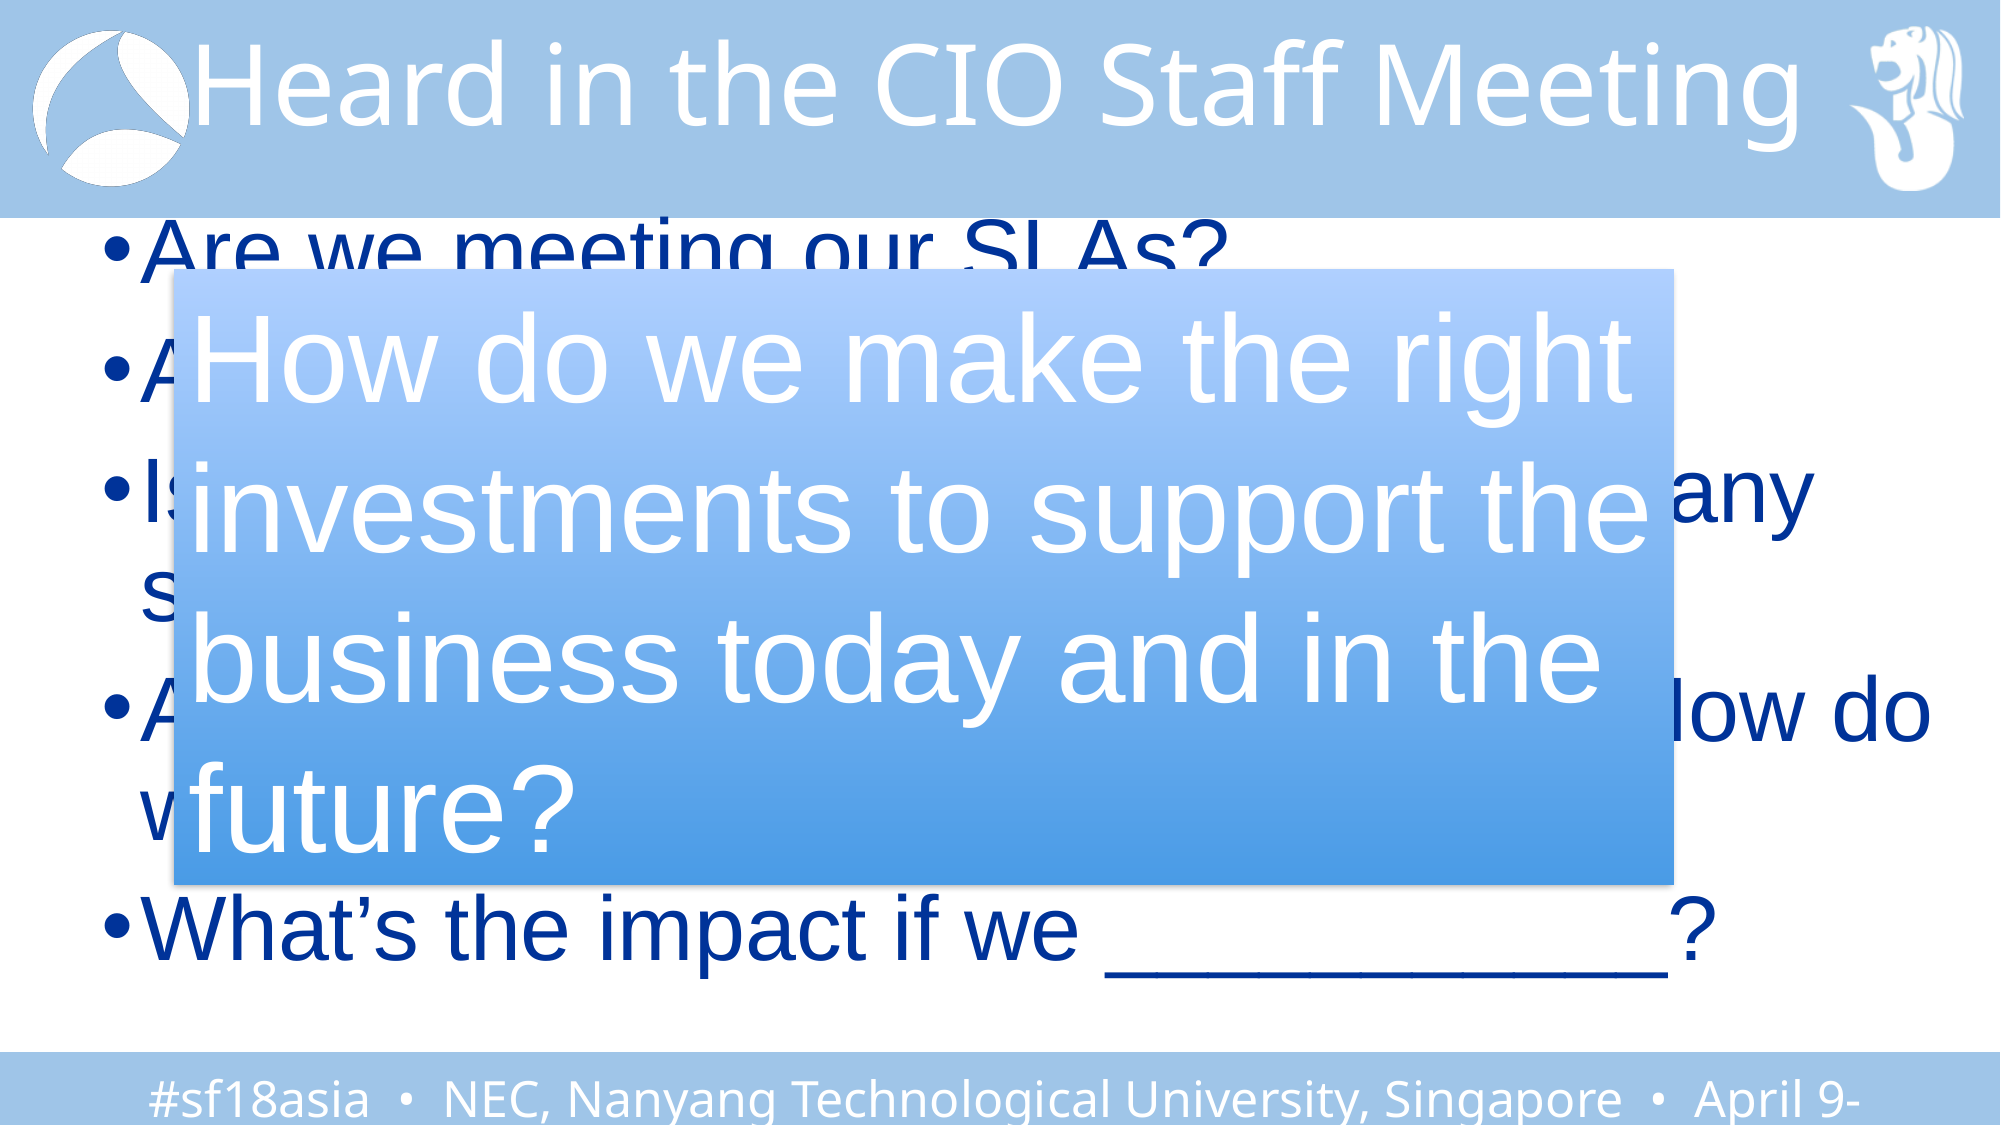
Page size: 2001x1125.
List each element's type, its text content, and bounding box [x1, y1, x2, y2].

picture [32, 155, 190, 187]
picture [1849, 155, 1964, 191]
title Heard in the CIO Staff Meeting [31, 24, 1994, 155]
list Are we meeting our SLAs? Are customers happy? Is IT measurably contributing to company success? Are we investing in the right areas? How do we know? What’s the impact if we ___________? [86, 188, 1961, 1051]
text_box How do we make the right investments to support the business today and in the future? [174, 269, 1674, 885]
